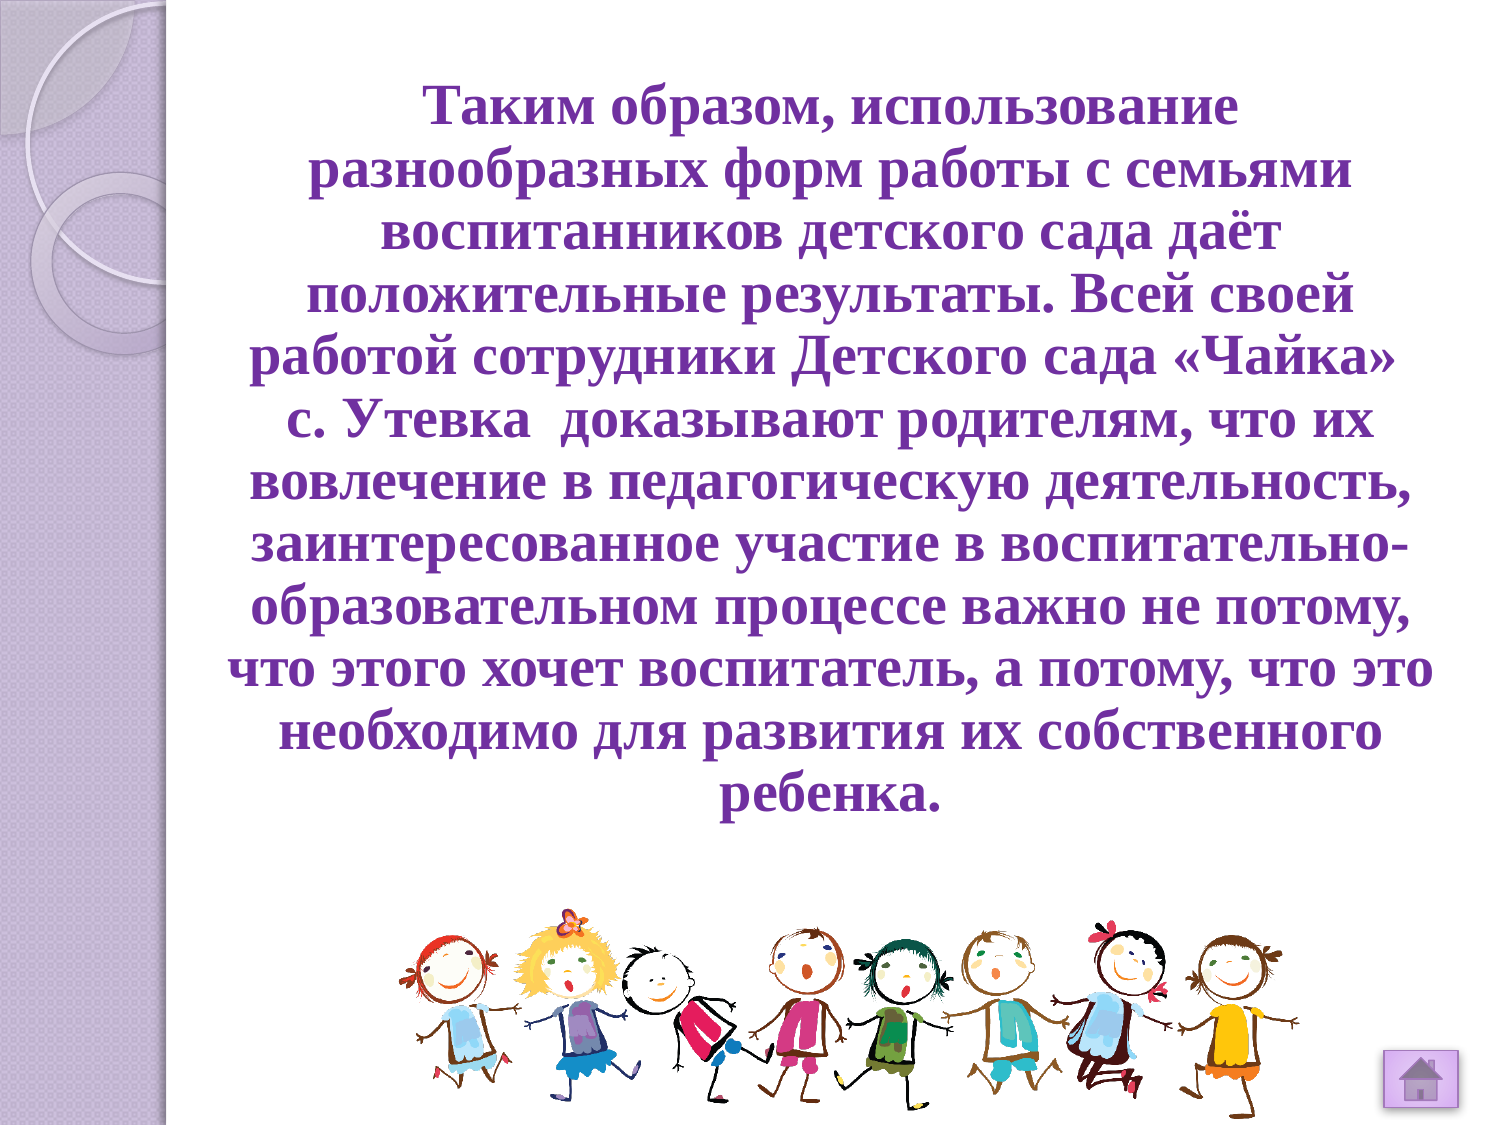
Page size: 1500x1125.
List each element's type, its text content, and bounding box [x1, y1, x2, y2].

picture [395, 903, 1300, 1119]
text_box [1383, 1050, 1459, 1108]
list Таким образом, использование разнообразных форм работы с семьями воспитанников детского сада даёт положительные результаты. Всей своей работой сотрудники Детского сада «Чайка» с. Утевка доказывают родителям, что их вовлечение в педагогическую деятельность, заинтересованное участие в воспитательно-образовательном процессе важно не потому, что этого хочет воспитатель, а потому, что это необходимо для развития их собственного ребенка. [194, 66, 1454, 981]
